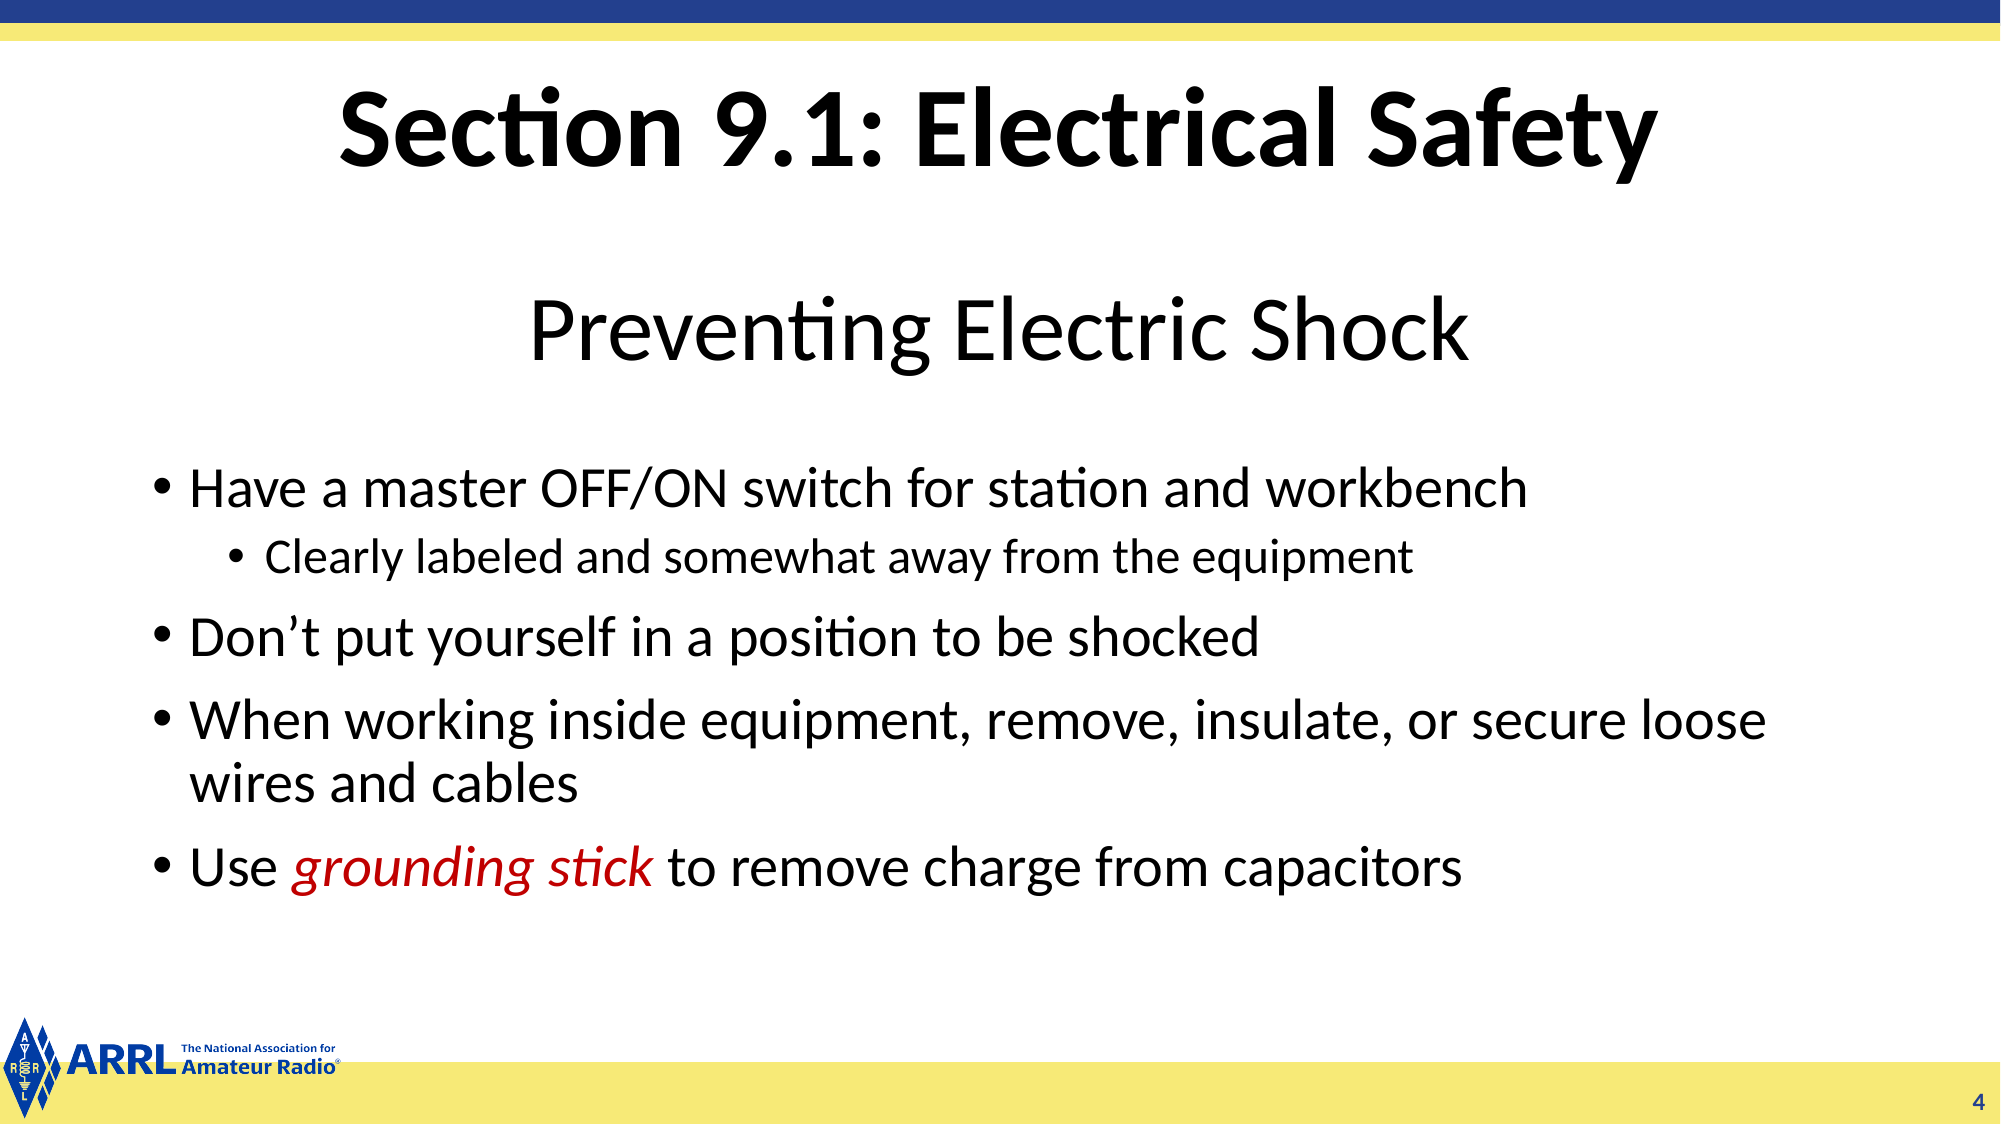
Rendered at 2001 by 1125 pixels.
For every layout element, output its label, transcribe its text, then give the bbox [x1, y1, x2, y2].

picture [1, 1015, 342, 1121]
title Section 9.1: Electrical Safety Preventing Electric Shock [137, 59, 1863, 389]
list Have a master OFF/ON switch for station and workbench Clearly labeled and somewhat away from the equipment Don’t put yourself in a position to be shocked When working inside equipment, remove, insulate, or secure loose wires and cables Use grounding stick to remove charge from capacitors [137, 450, 1863, 1014]
